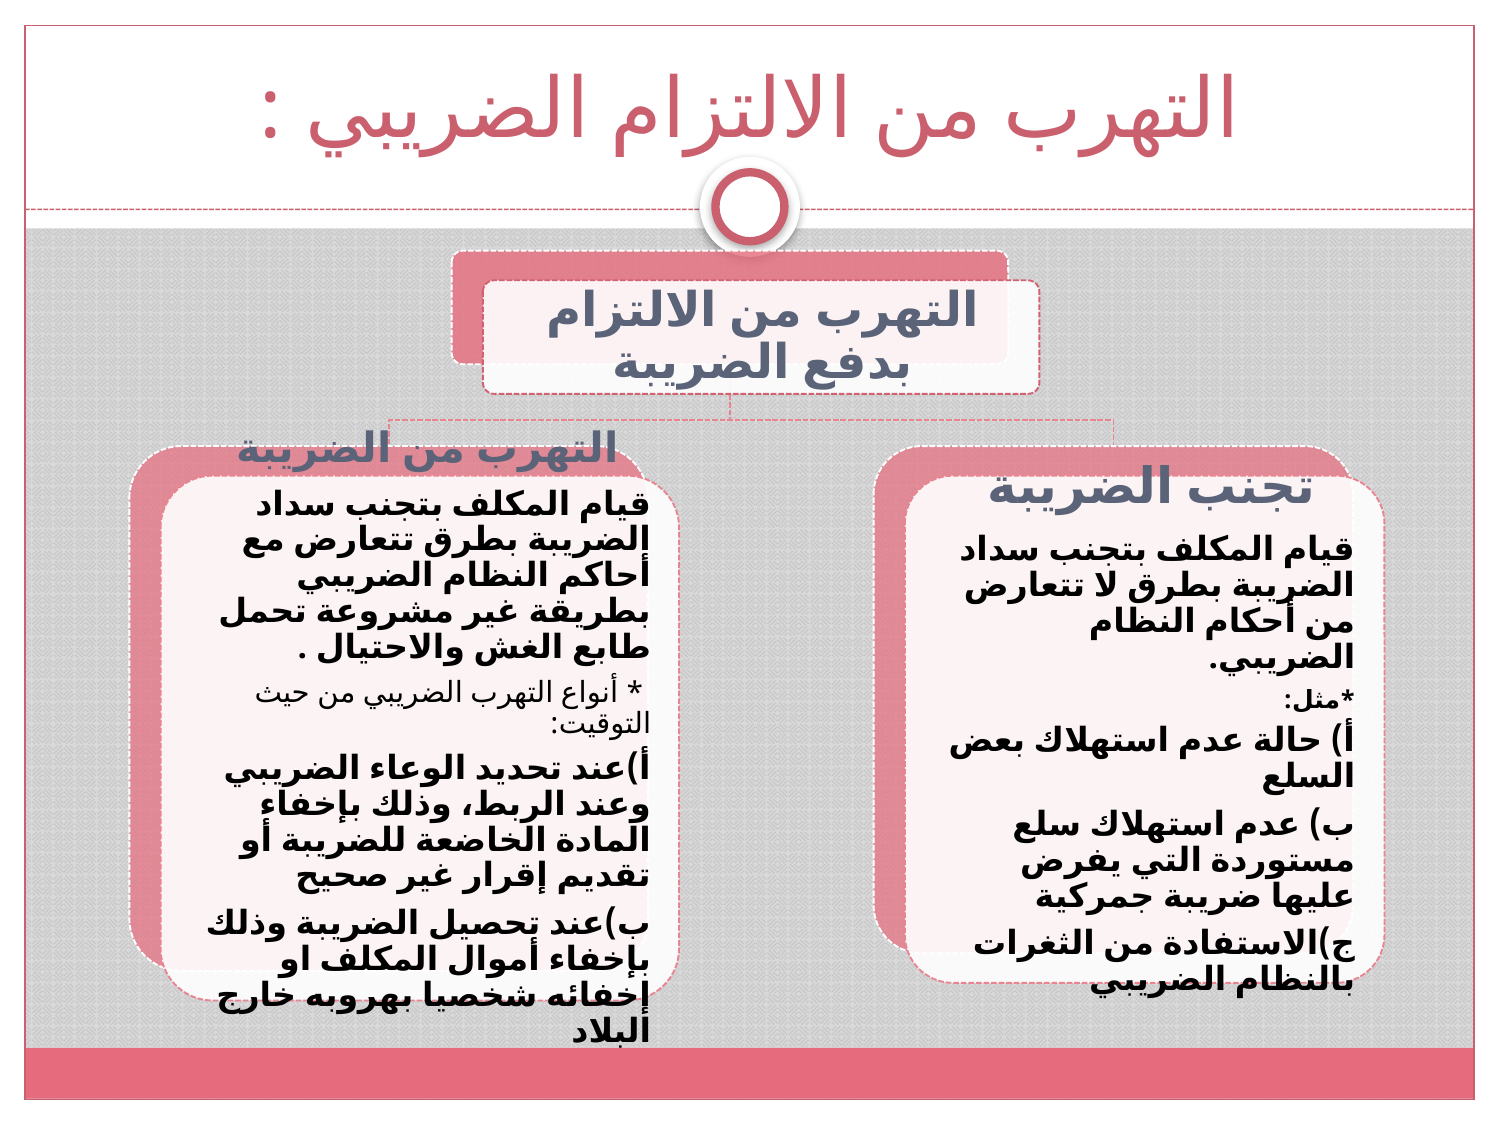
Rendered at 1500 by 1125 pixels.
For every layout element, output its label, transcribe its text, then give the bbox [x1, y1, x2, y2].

title التهرب من الالتزام الضريبي : [49, 37, 1450, 162]
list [49, 250, 1445, 1001]
